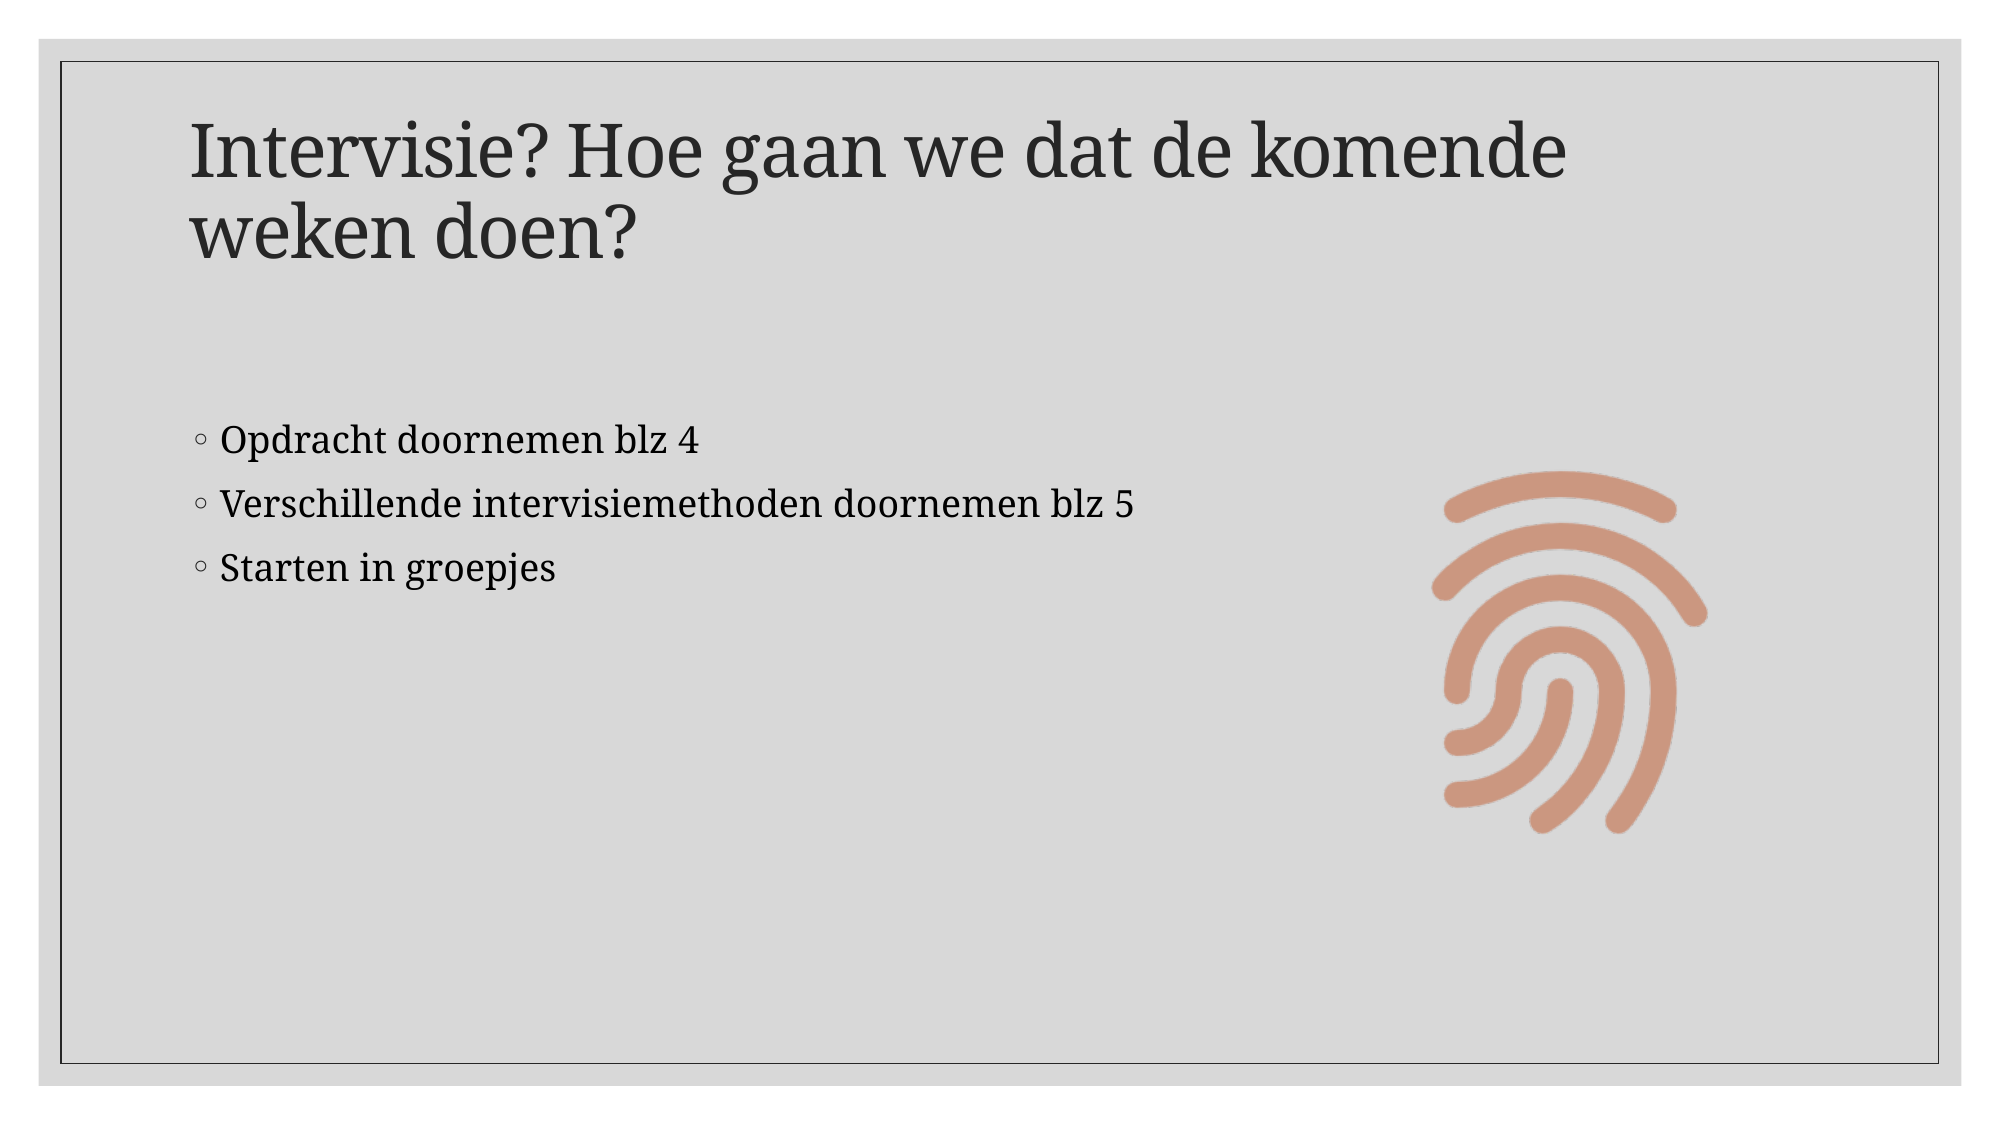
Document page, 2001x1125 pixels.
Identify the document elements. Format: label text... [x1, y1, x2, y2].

title Intervisie? Hoe gaan we dat de komende weken doen? [174, 105, 1825, 331]
list Opdracht doornemen blz 4 Verschillende intervisiemethoden doornemen blz 5 Starten in groepjes [174, 345, 1825, 977]
picture [1315, 404, 1811, 901]
